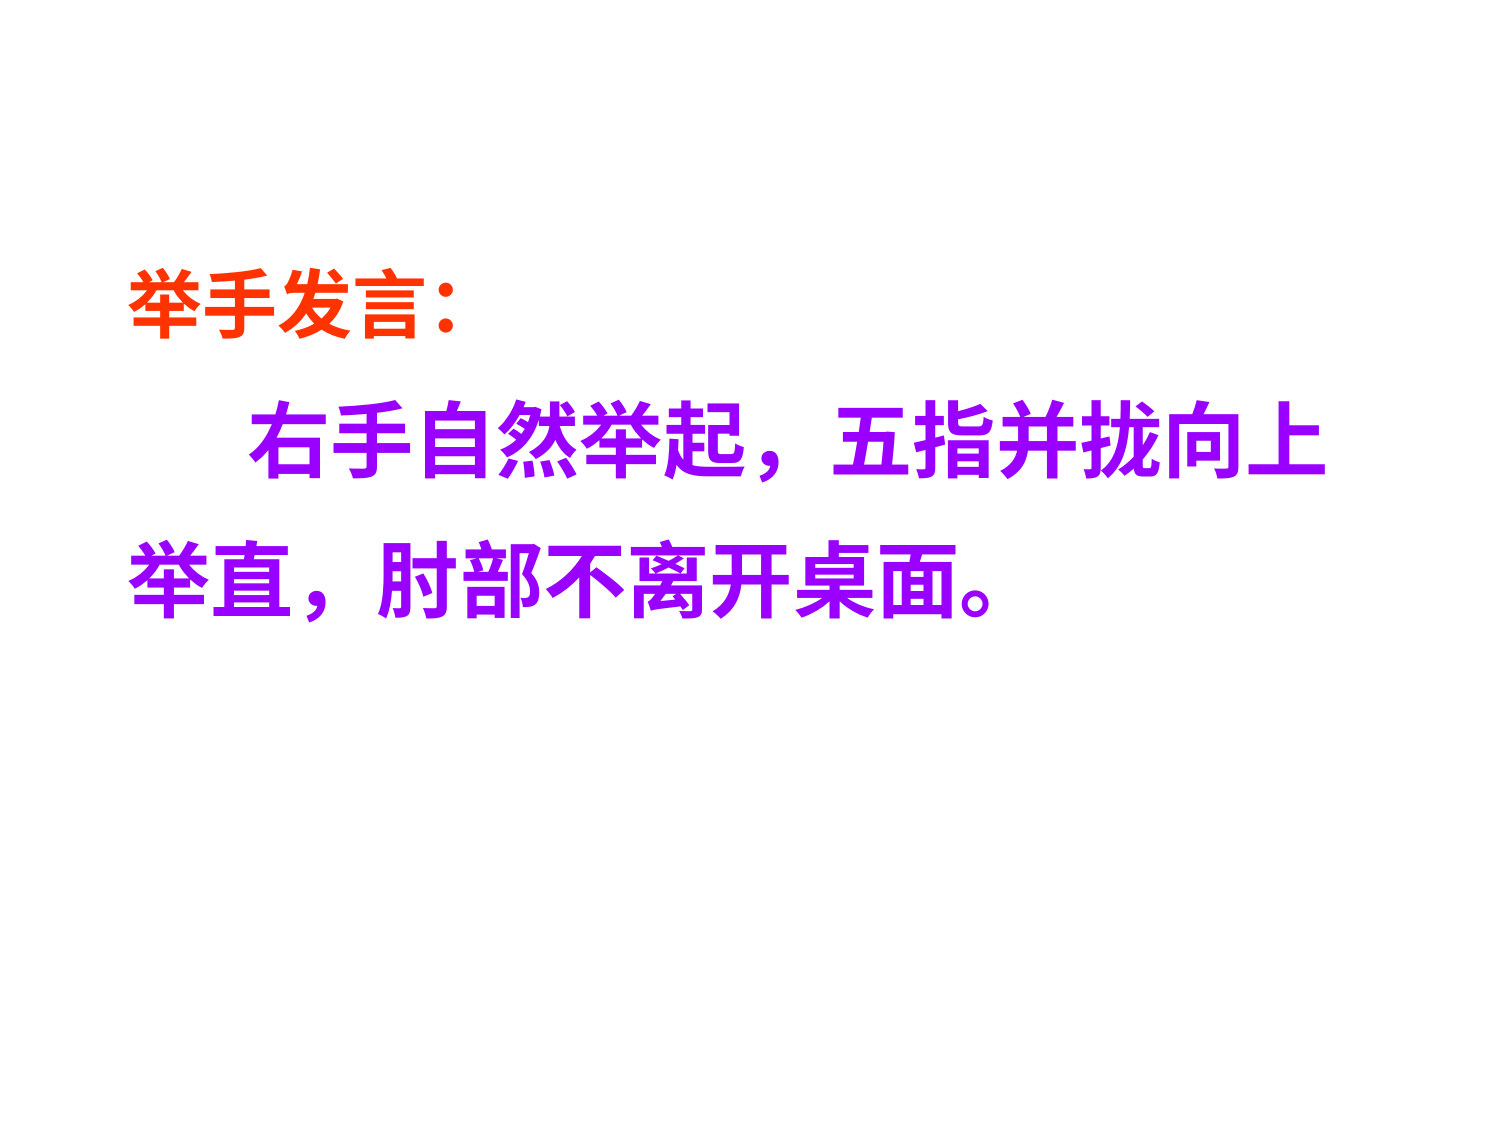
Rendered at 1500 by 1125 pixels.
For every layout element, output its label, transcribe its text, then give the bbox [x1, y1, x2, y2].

text_box 举手发言： 右手自然举起，五指并拢向上举直，肘部不离开桌面。 [112, 214, 1375, 636]
